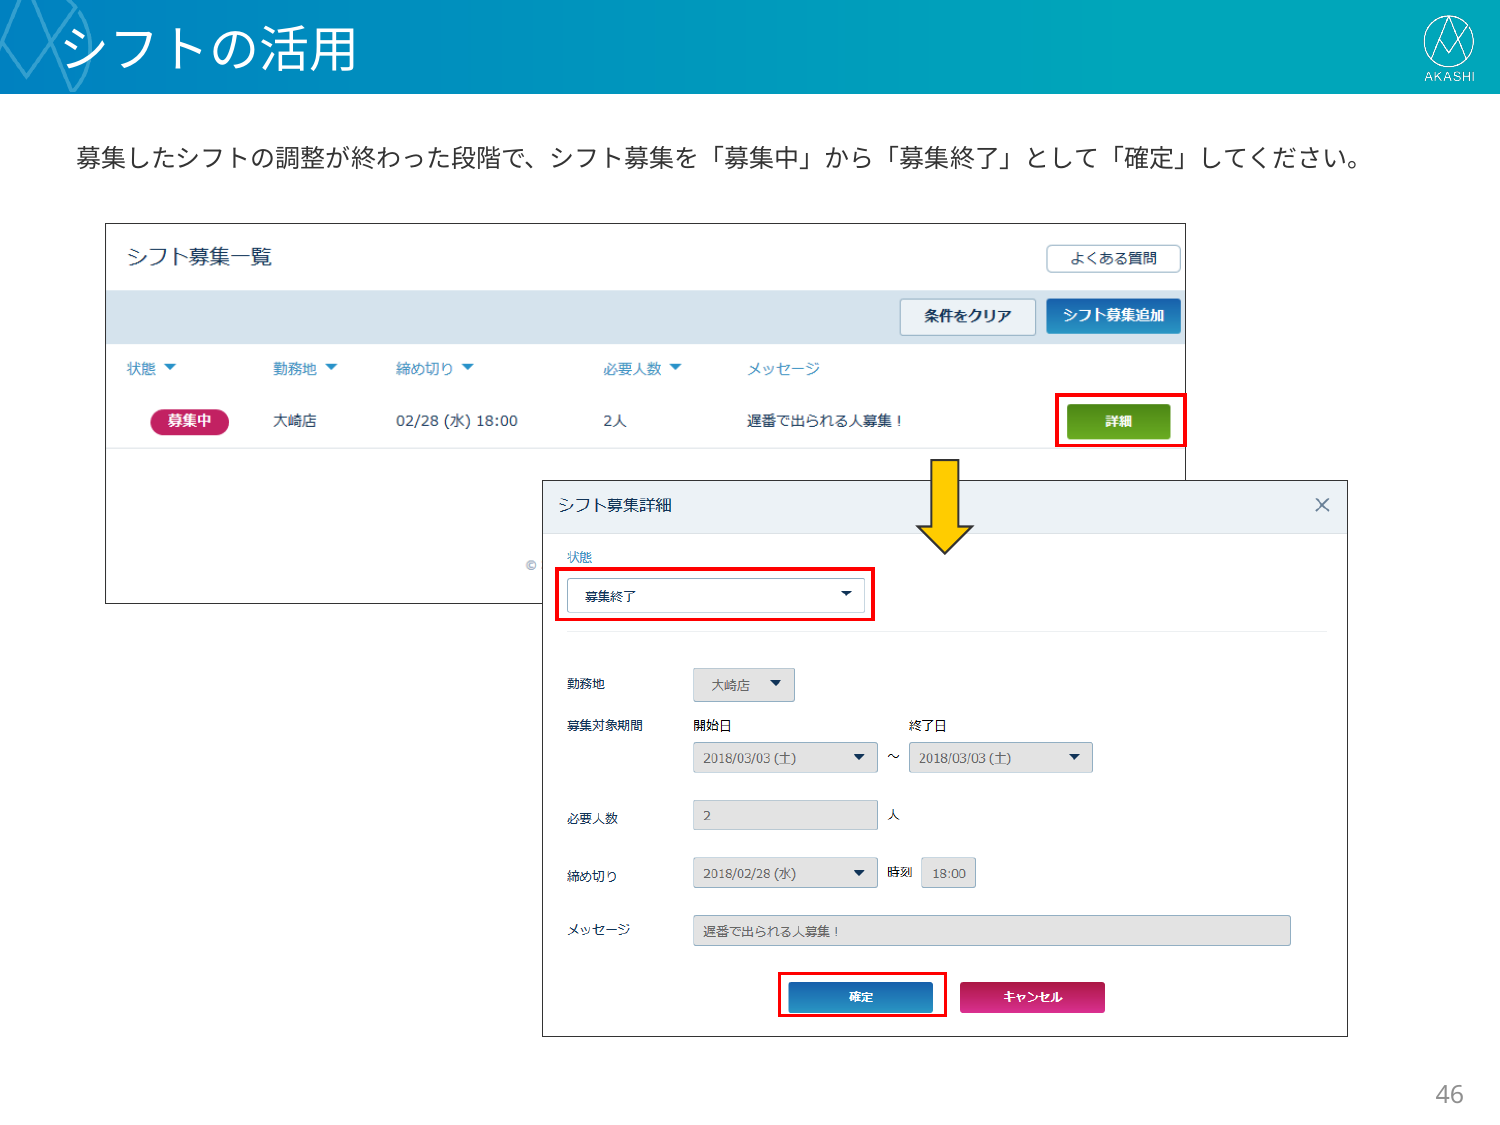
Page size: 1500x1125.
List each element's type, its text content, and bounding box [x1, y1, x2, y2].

slide_number 45 [1141, 1065, 1480, 1125]
picture [1416, 7, 1481, 89]
title シフトの活用 [44, 0, 1393, 92]
text_box 募集したシフトの調整が終わった段階で、シフト募集を「募集中」から「募集終了」として「確定」してください。 [61, 135, 1461, 180]
picture [105, 223, 1348, 1037]
